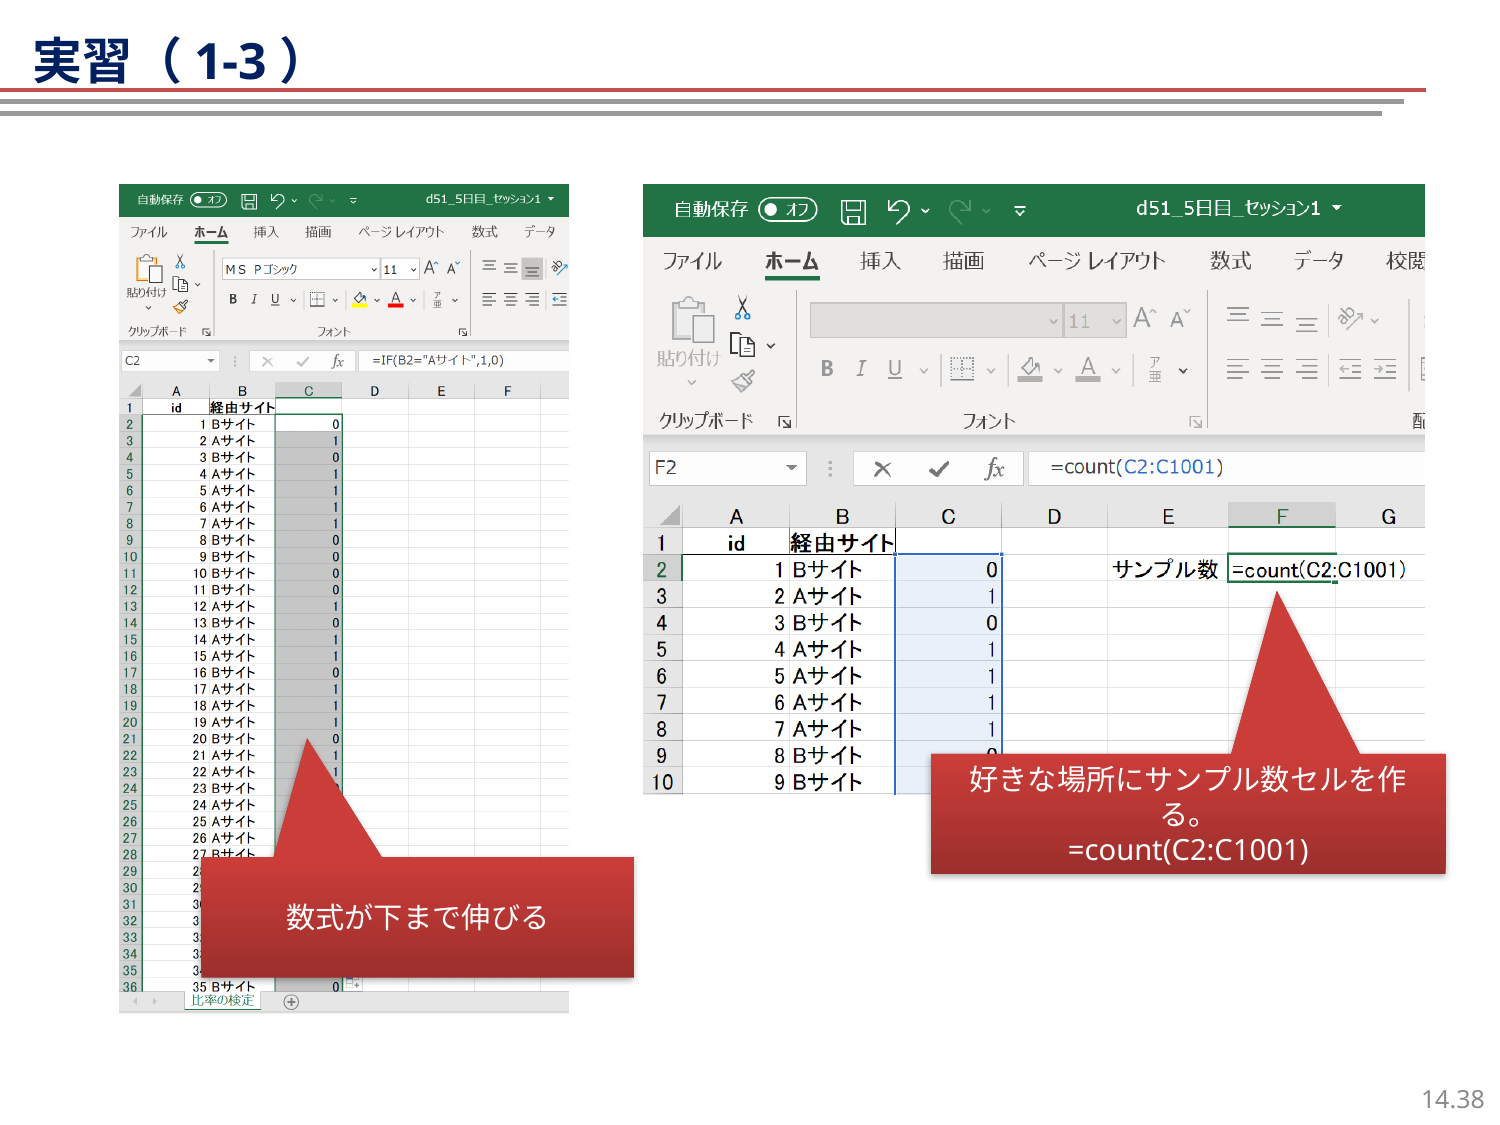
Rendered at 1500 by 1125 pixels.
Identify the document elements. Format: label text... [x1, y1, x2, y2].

slide_number 37 [1381, 1065, 1500, 1125]
text_box 好きな場所にサンプル数セルを作る。 =count(C2:C1001) [931, 753, 1446, 875]
picture [643, 184, 1425, 796]
picture [119, 184, 570, 1014]
text_box 数式が下まで伸びる [574, 857, 635, 978]
text_box 実習（1-3） [17, 21, 1459, 151]
